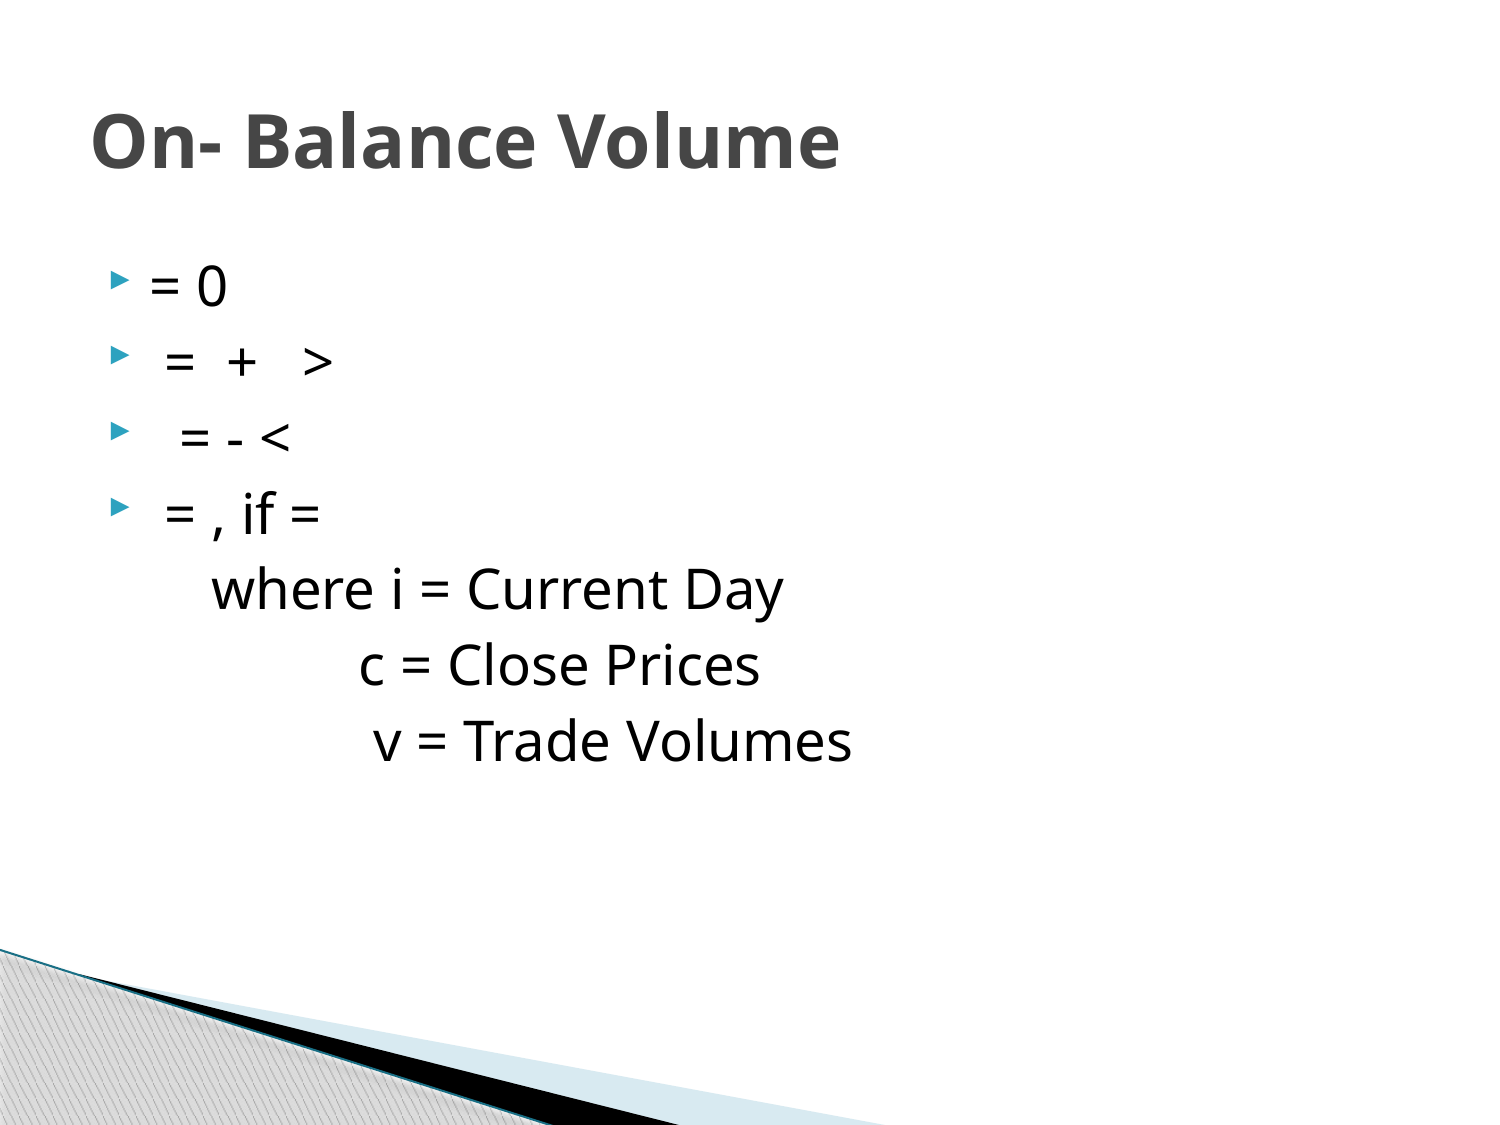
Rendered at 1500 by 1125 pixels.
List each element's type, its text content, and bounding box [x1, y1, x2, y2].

title On- Balance Volume [75, 45, 1425, 233]
